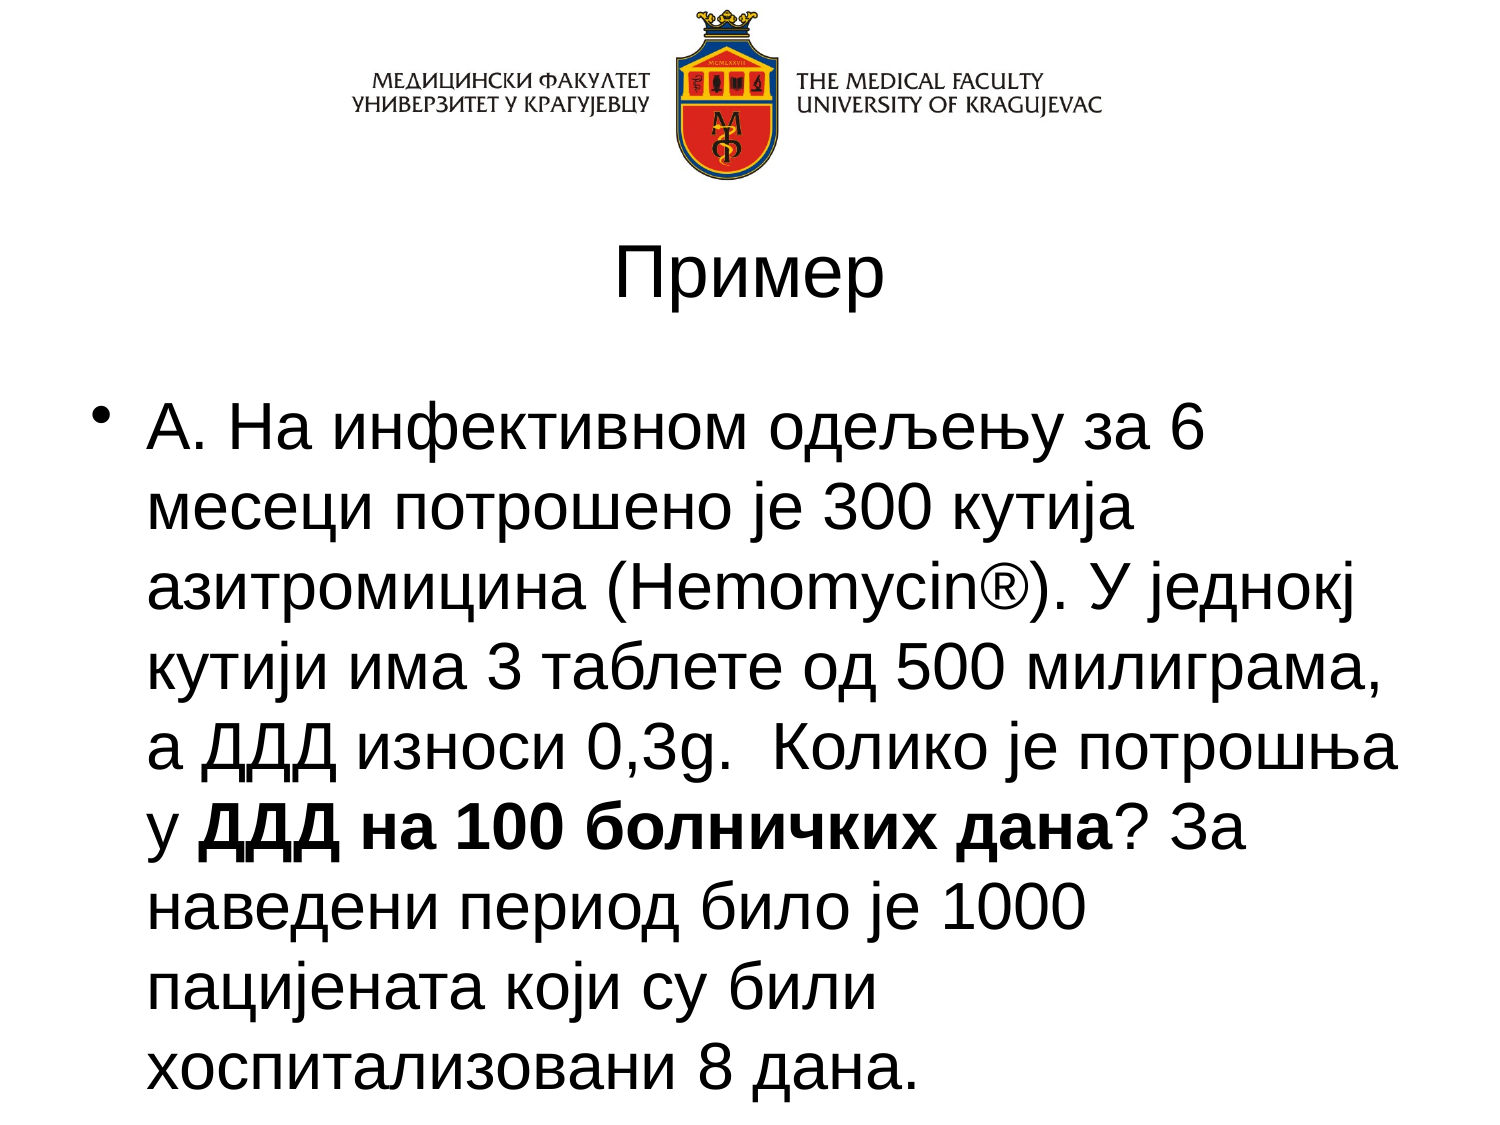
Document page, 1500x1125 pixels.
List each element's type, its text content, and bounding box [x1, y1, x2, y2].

list А. На инфективном одељењу за 6 месеци потрошено је 300 кутија азитромицина (Hemomycin®). У једнокј кутији има 3 таблете од 500 милиграма, а ДДД износи 0,3g. Колико је потрошња у ДДД на 100 болничких дана? За наведени период било је 1000 пацијената који су били хоспитализовани 8 дана. [74, 374, 1426, 1118]
title Пример [74, 173, 1426, 362]
picture [328, 0, 1125, 173]
